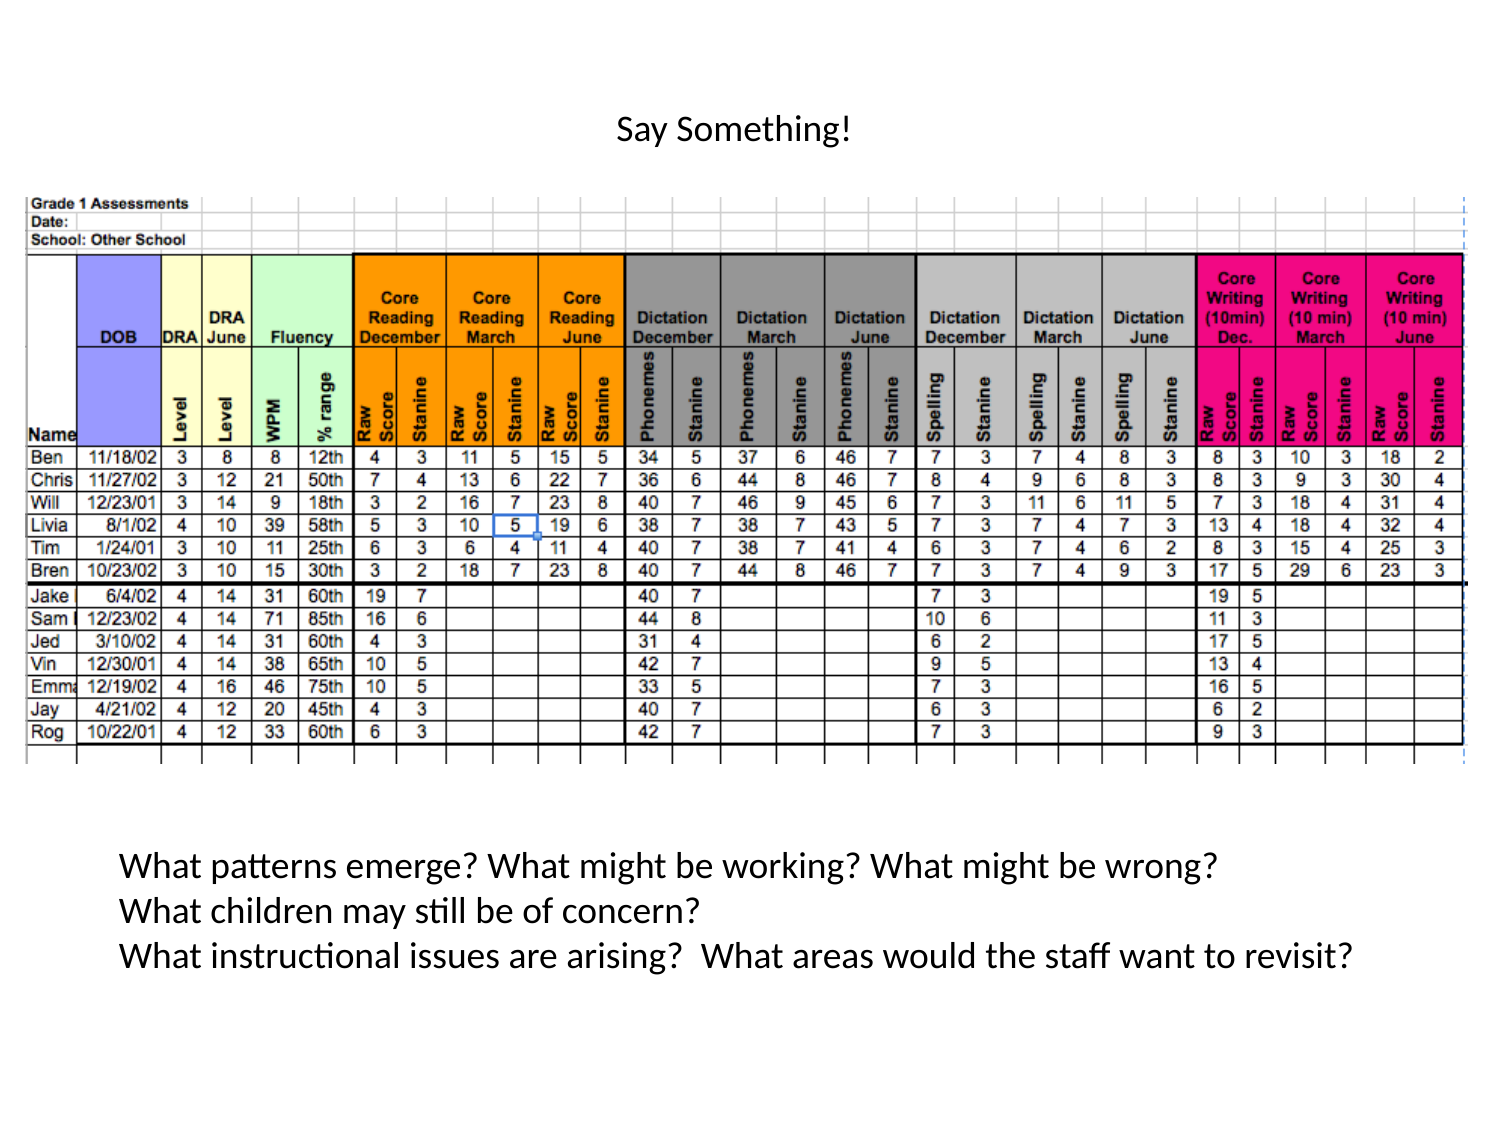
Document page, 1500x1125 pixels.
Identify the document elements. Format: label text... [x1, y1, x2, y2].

text_box Say Something! [267, 96, 1202, 156]
picture [25, 196, 1469, 764]
text_box What patterns emerge? What might be working? What might be wrong? What children may still be of concern? What instructional issues are arising? What areas would the staff want to revisit? [104, 833, 1419, 983]
